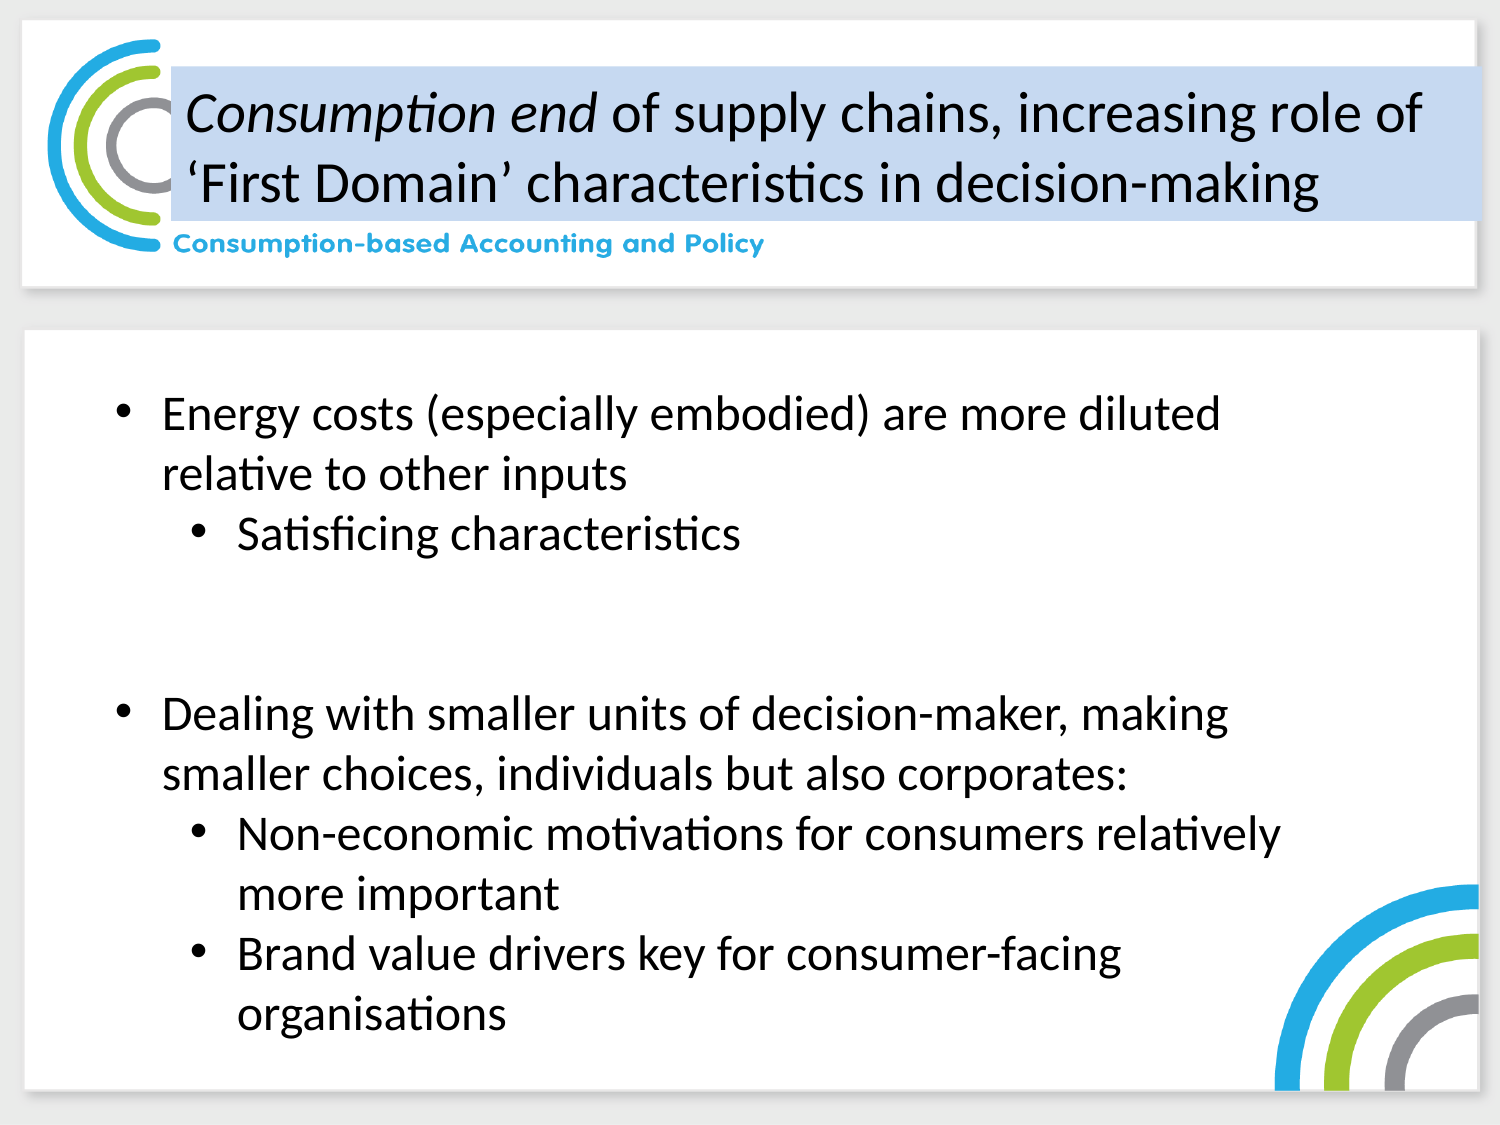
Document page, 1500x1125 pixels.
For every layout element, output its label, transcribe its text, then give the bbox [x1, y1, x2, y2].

text_box Consumption end of supply chains, increasing role of ‘First Domain’ characteristics in decision-making [171, 66, 1483, 221]
picture [0, 0, 1500, 1125]
text_box Energy costs (especially embodied) are more diluted relative to other inputs Satisficing characteristics Dealing with smaller units of decision-maker, making smaller choices, individuals but also corporates: Non-economic motivations for consumers relatively more important Brand value drivers key for consumer-facing organisations [100, 313, 1306, 1125]
